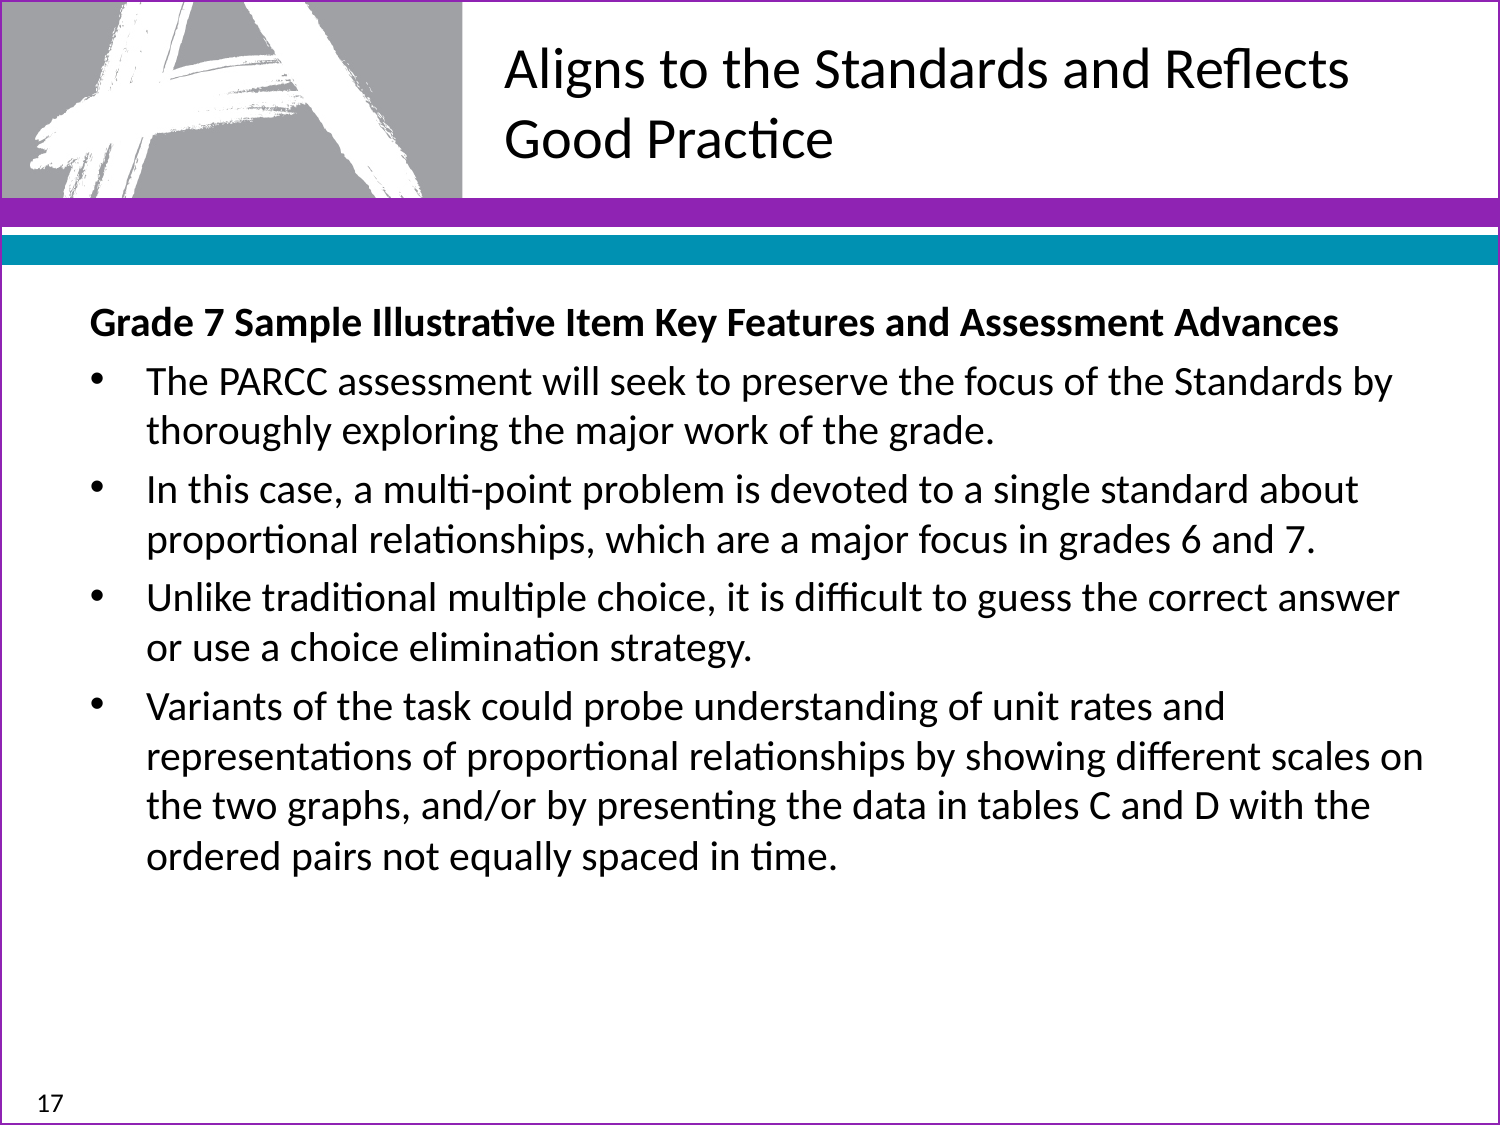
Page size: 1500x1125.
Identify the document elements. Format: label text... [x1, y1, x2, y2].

slide_number 17 [0, 1077, 100, 1125]
title Aligns to the Standards and Reflects Good Practice [462, 0, 1500, 200]
list Grade 7 Sample Illustrative Item Key Features and Assessment Advances The PARCC assessment will seek to preserve the focus of the Standards by thoroughly exploring the major work of the grade. In this case, a multi-point problem is devoted to a single standard about proportional relationships, which are a major focus in grades 6 and 7. Unlike traditional multiple choice, it is difficult to guess the correct answer or use a choice elimination strategy. Variants of the task could probe understanding of unit rates and representations of proportional relationships by showing different scales on the two graphs, and/or by presenting the data in tables C and D with the ordered pairs not equally spaced in time. [75, 287, 1450, 913]
picture [2, 2, 462, 198]
